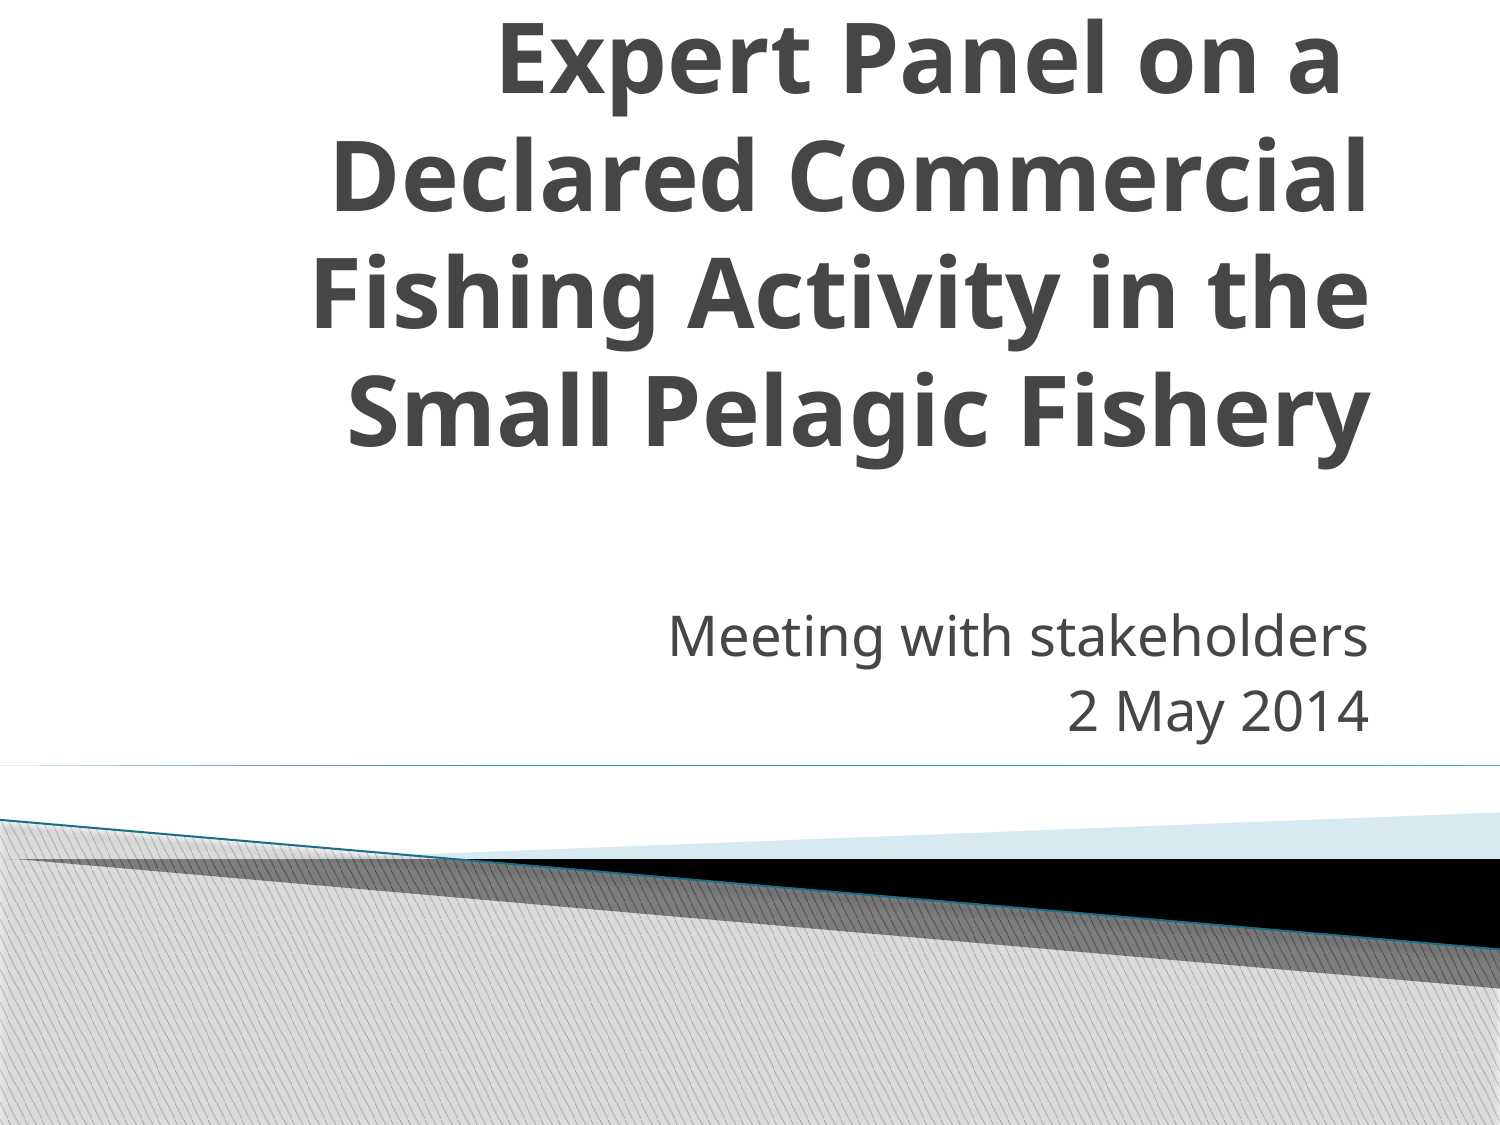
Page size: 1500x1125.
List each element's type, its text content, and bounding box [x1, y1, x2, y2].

subtitle Meeting with stakeholders 2 May 2014 [112, 592, 1388, 790]
picture [5, 859, 1500, 989]
title Expert Panel on a Declared Commercial Fishing Activity in the Small Pelagic Fishery [112, 0, 1388, 591]
